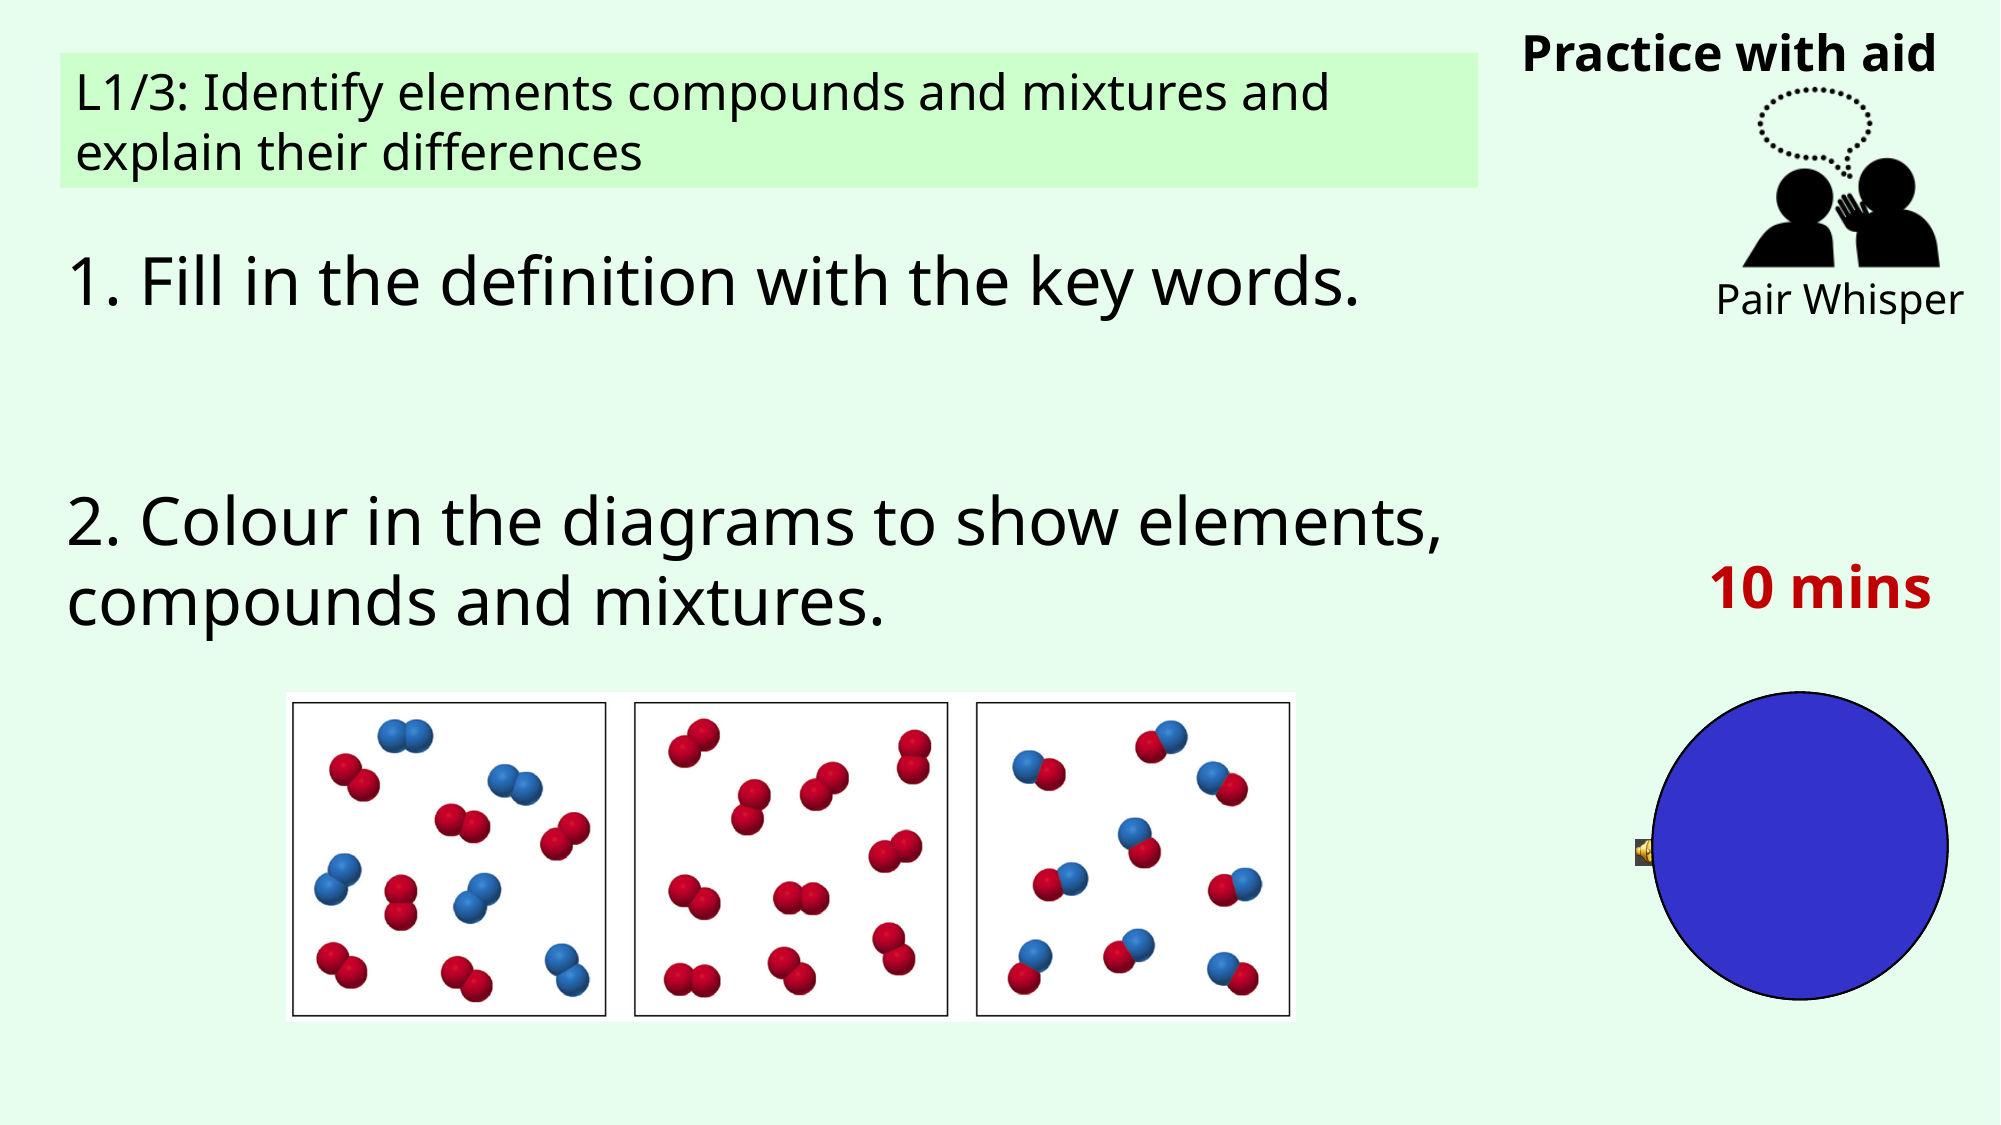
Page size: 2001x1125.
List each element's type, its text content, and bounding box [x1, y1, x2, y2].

text_box 1. Fill in the definition with the key words. 2. Colour in the diagrams to show elements, compounds and mixtures. [51, 231, 1767, 647]
picture [286, 692, 1296, 1022]
picture [1727, 64, 1956, 294]
text_box Pair Whisper [1700, 265, 1983, 331]
text_box [1651, 691, 1949, 1001]
picture [1634, 838, 1663, 867]
text_box L1/3: Identify elements compounds and mixtures and explain their differences [60, 52, 1478, 188]
text_box Practice with aid [1506, 13, 1990, 89]
text_box 10 mins [1693, 542, 2000, 628]
